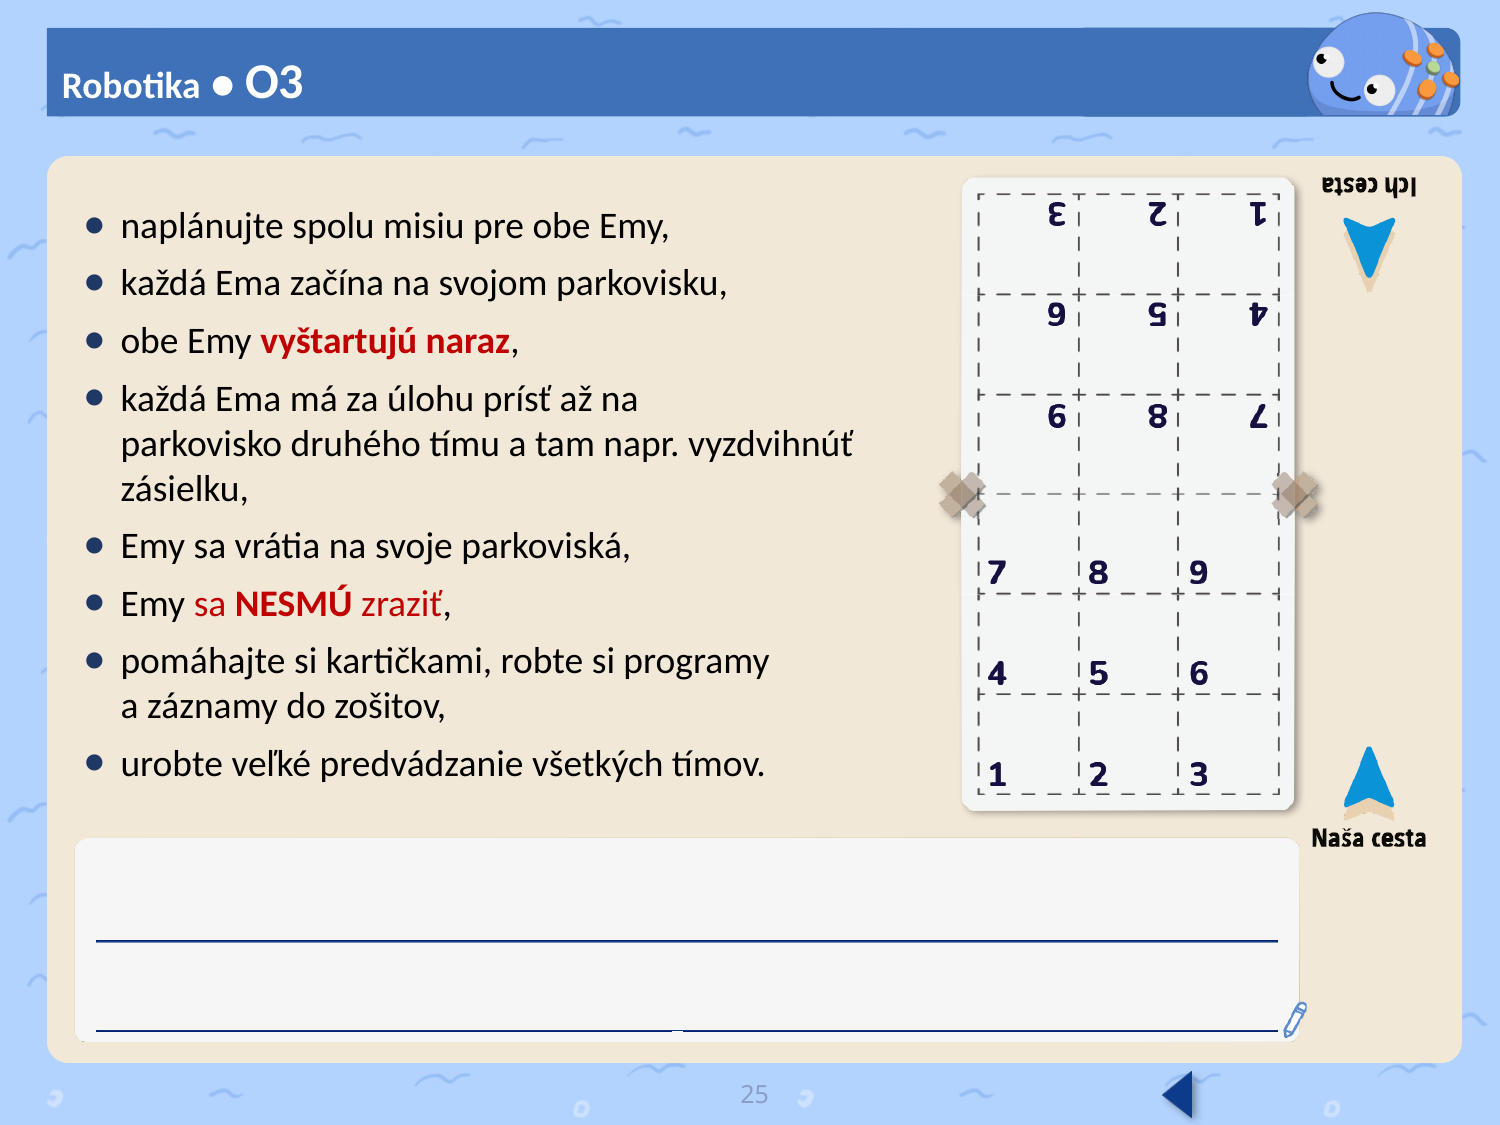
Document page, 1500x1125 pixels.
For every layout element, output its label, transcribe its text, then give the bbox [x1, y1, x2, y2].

picture [0, 0, 1500, 1125]
title Robotika ● O3 [46, 27, 1307, 117]
slide_number 25 [718, 1065, 792, 1125]
list naplánujte spolu misiu pre obe Emy, každá Ema začína na svojom parkovisku, obe Emy vyštartujú naraz, každá Ema má za úlohu prísť až na parkovisko druhého tímu a tam napr. vyzdvihnúť zásielku, Emy sa vrátia na svoje parkoviská, Emy sa NESMÚ zraziť, pomáhajte si kartičkami, robte si programy a záznamy do zošitov, urobte veľké predvádzanie všetkých tímov. [47, 156, 1462, 1063]
